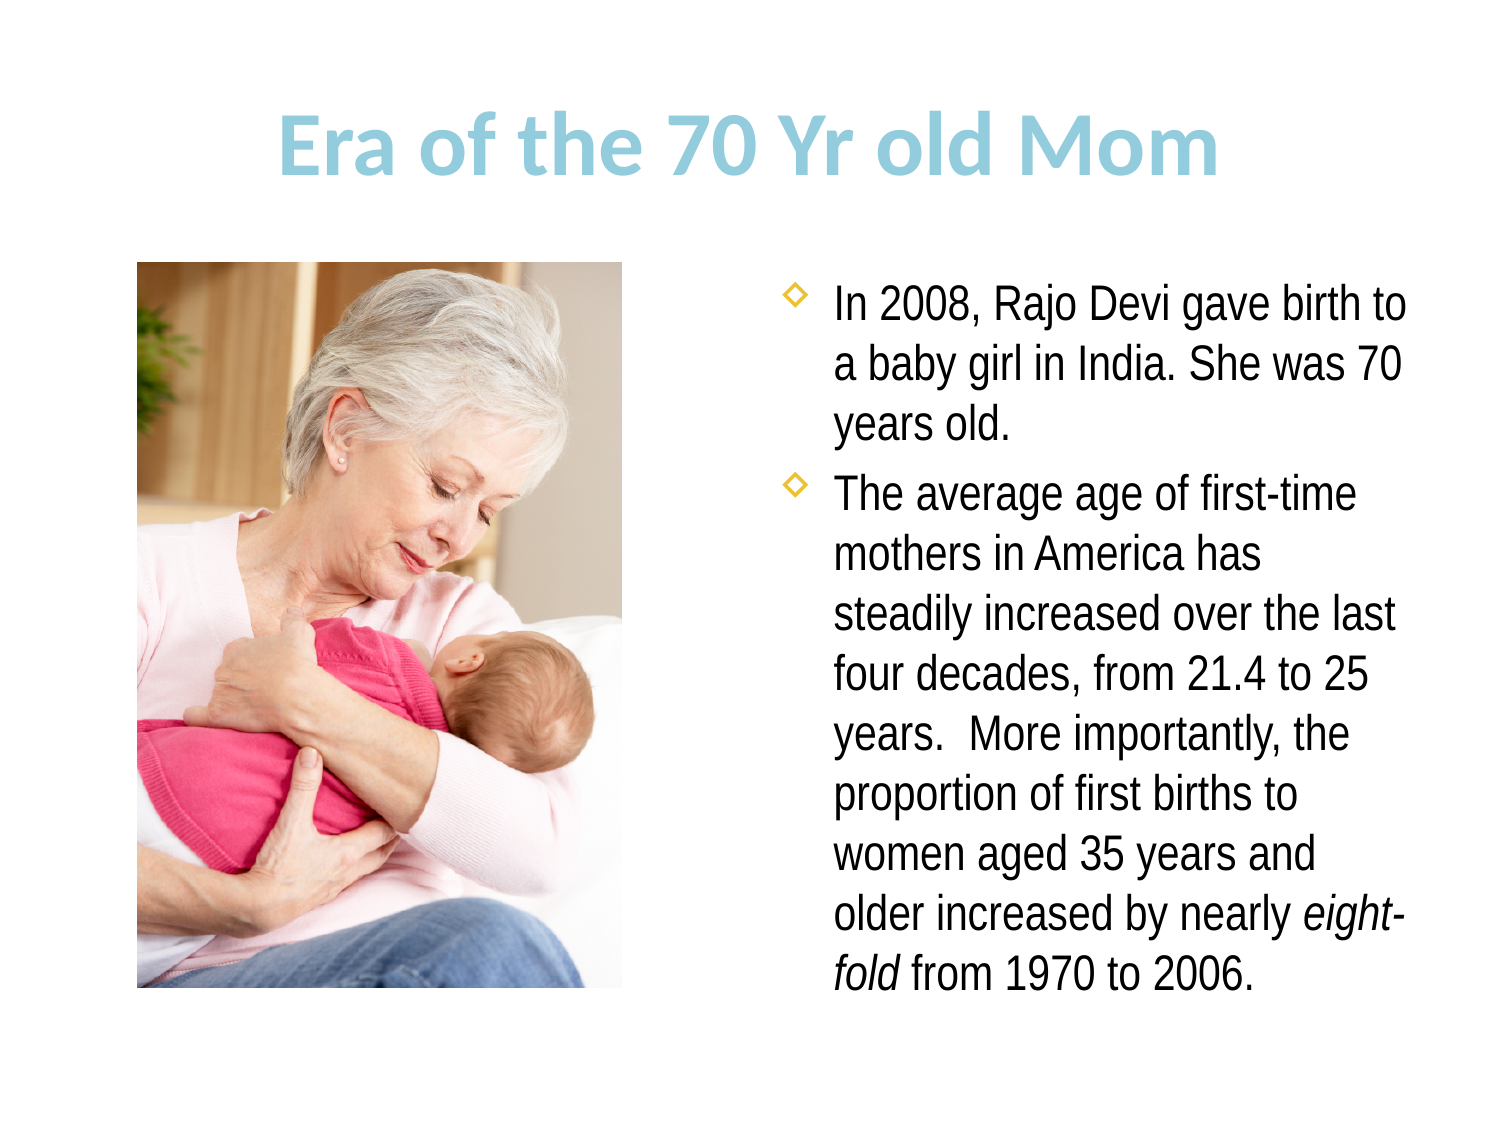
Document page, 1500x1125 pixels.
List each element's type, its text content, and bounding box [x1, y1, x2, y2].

list In 2008, Rajo Devi gave birth to a baby girl in India. She was 70 years old. The average age of first-time mothers in America has steadily increased over the last four decades, from 21.4 to 25 years. More importantly, the proportion of first births to women aged 35 years and older increased by nearly eight-fold from 1970 to 2006. [762, 262, 1425, 1005]
picture [137, 262, 622, 988]
title Era of the 70 Yr old Mom [75, 45, 1425, 233]
